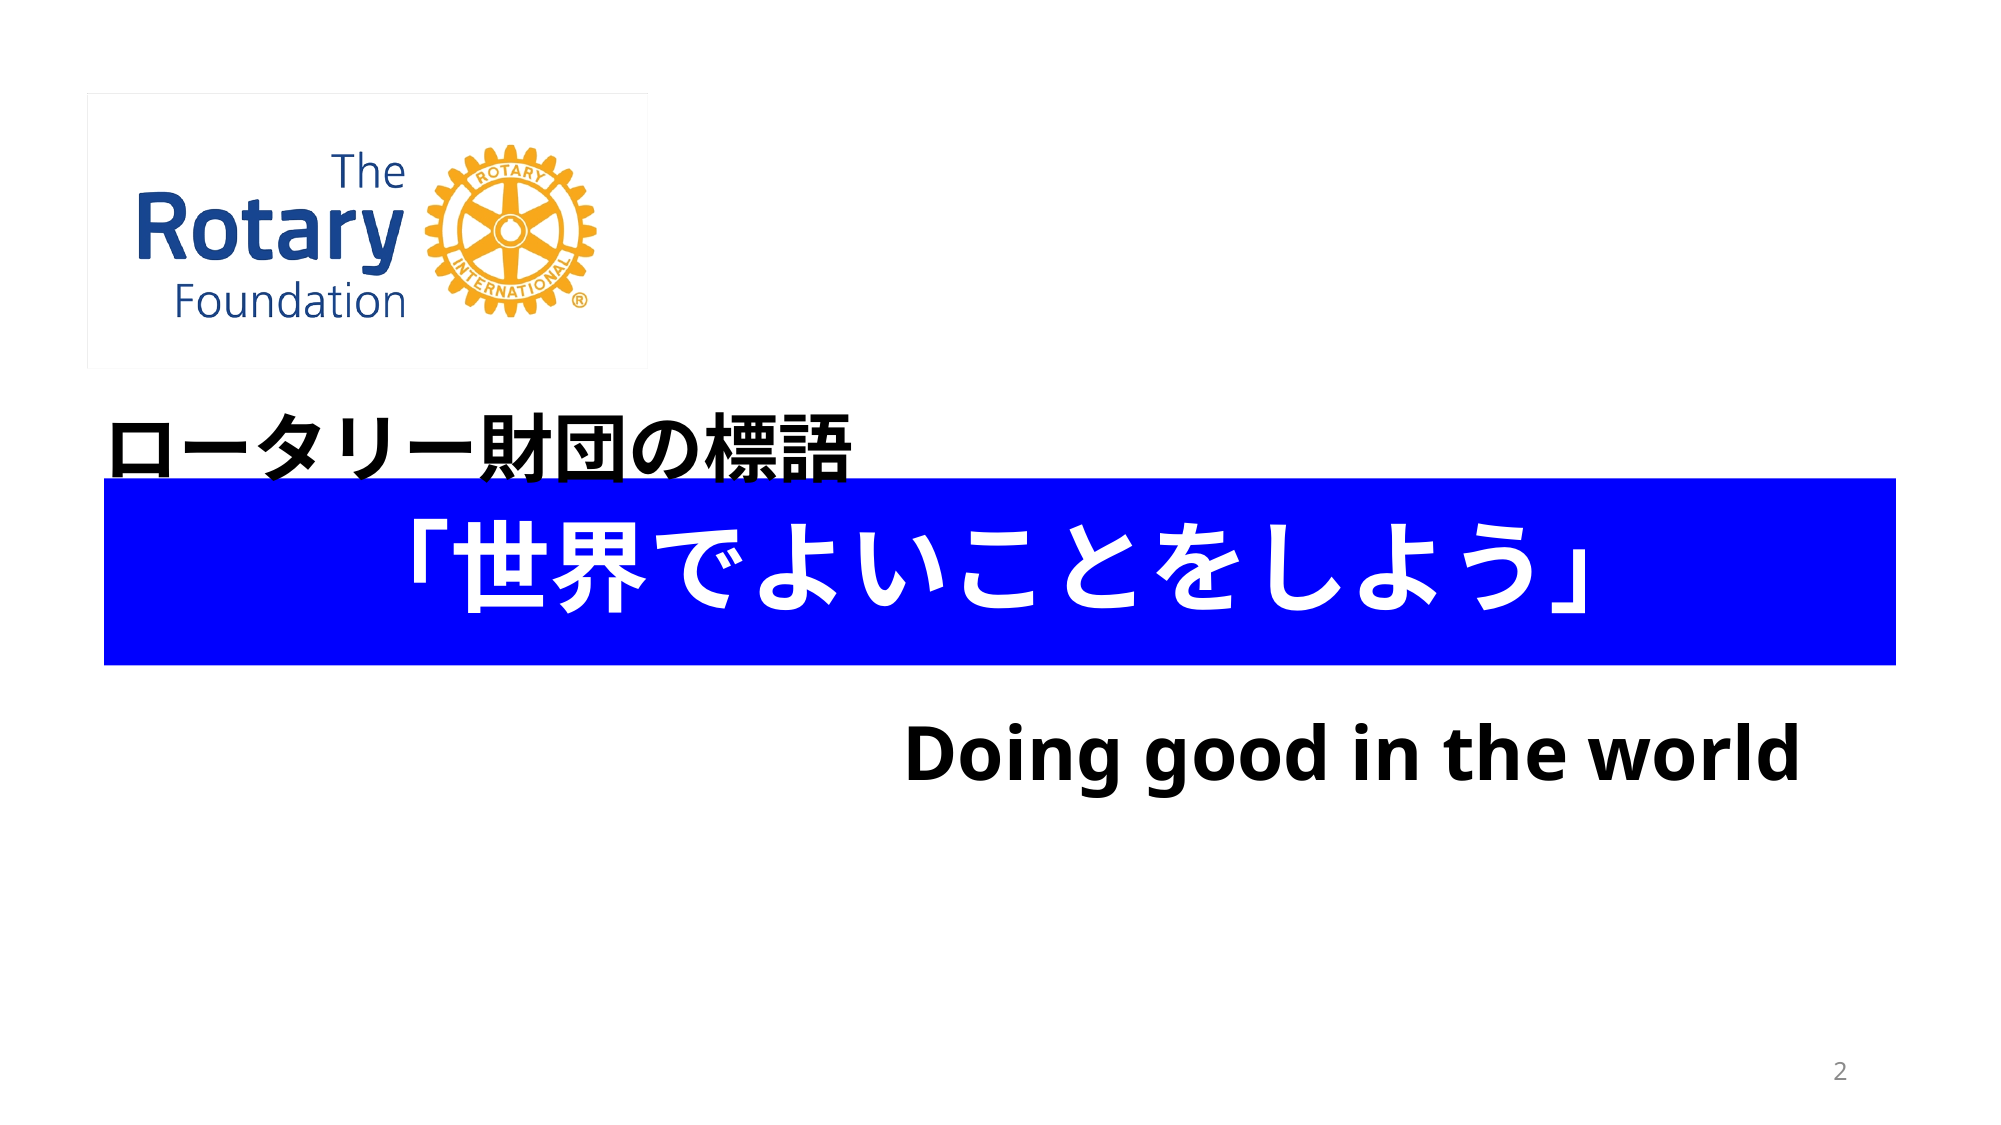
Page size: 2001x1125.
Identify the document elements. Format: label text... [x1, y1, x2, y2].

title 「世界でよいことをしよう」 [104, 478, 1896, 666]
text_box ロータリー財団の標語 [88, 348, 1177, 499]
picture [87, 93, 648, 369]
text_box Doing good in the world [887, 697, 1943, 803]
slide_number 2 [1412, 1042, 1863, 1103]
